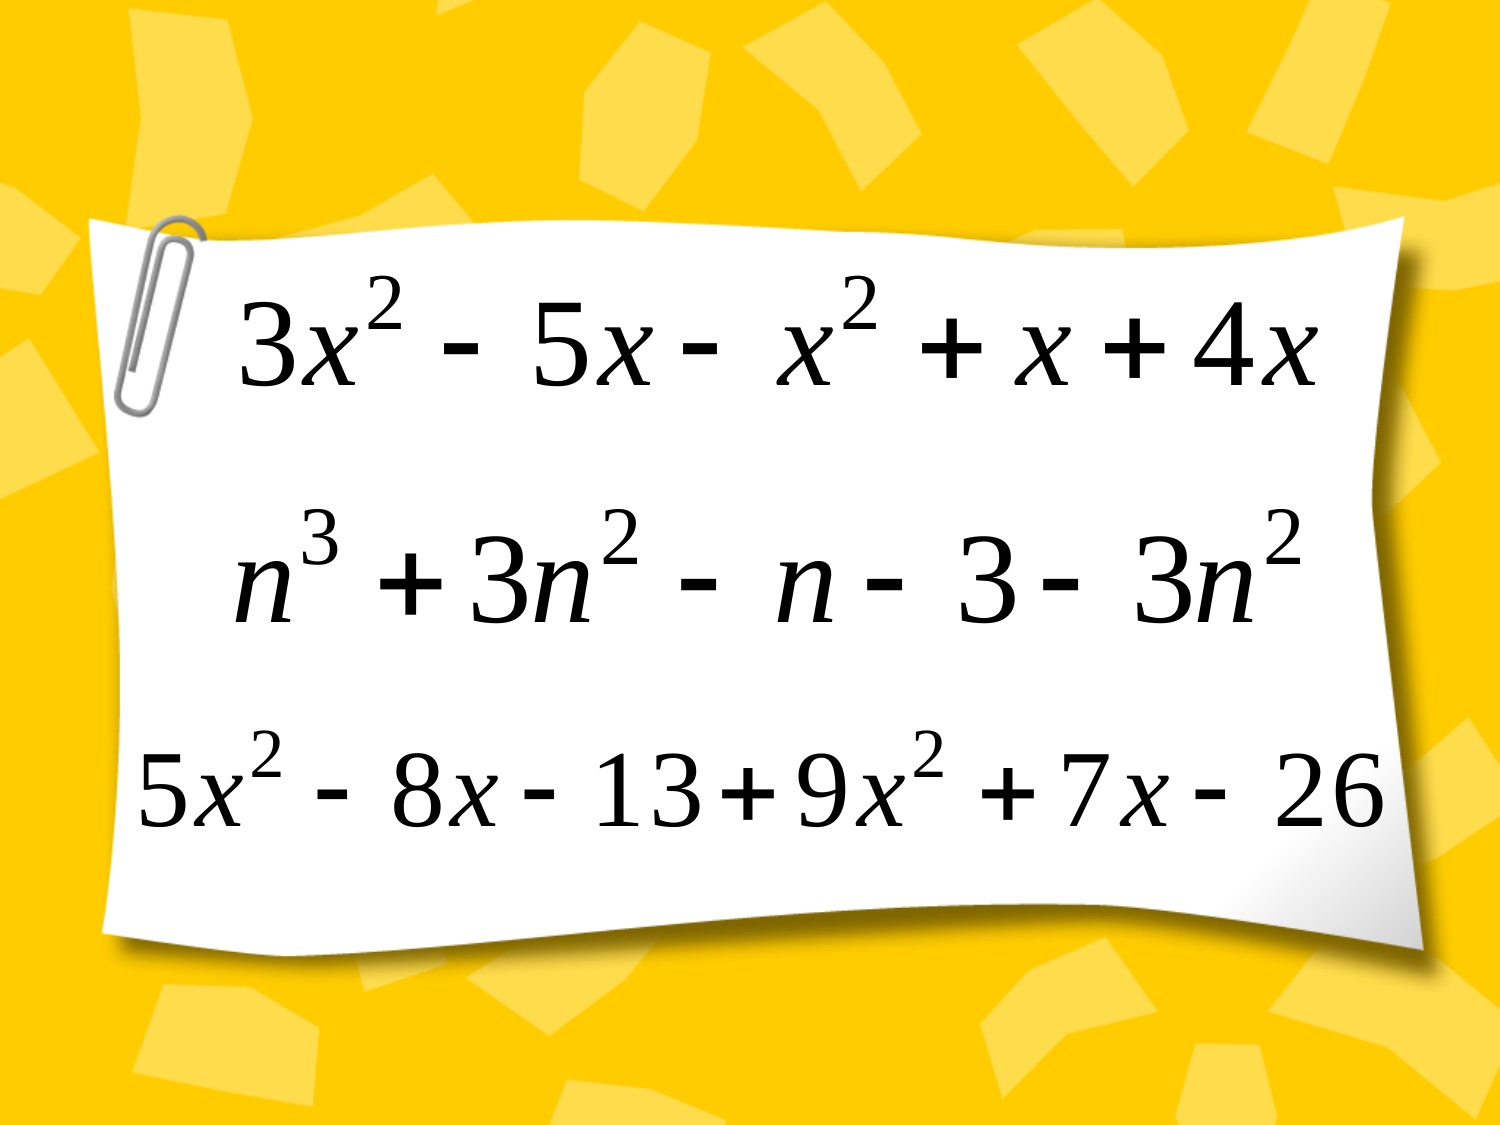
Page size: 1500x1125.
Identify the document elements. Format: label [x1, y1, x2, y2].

text_box [124, 701, 1401, 851]
picture [0, 0, 1500, 1125]
text_box [224, 241, 1338, 413]
text_box [215, 474, 1326, 651]
